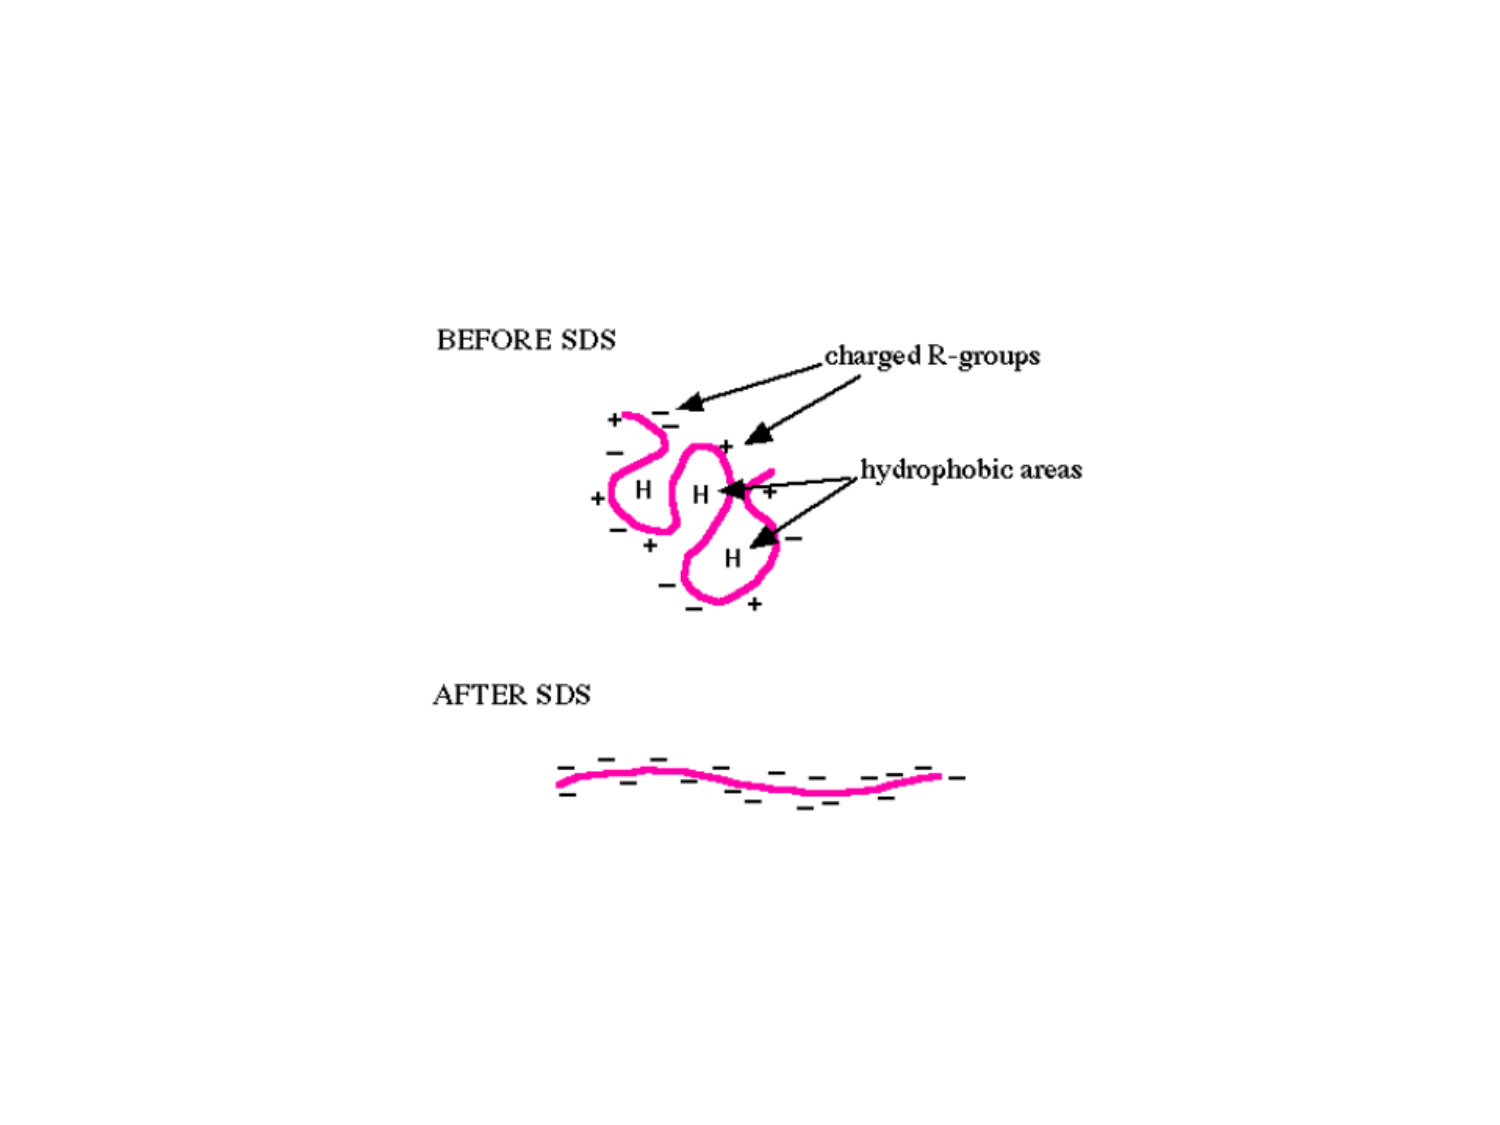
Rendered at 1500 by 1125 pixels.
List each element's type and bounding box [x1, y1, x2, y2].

picture [400, 296, 1116, 840]
